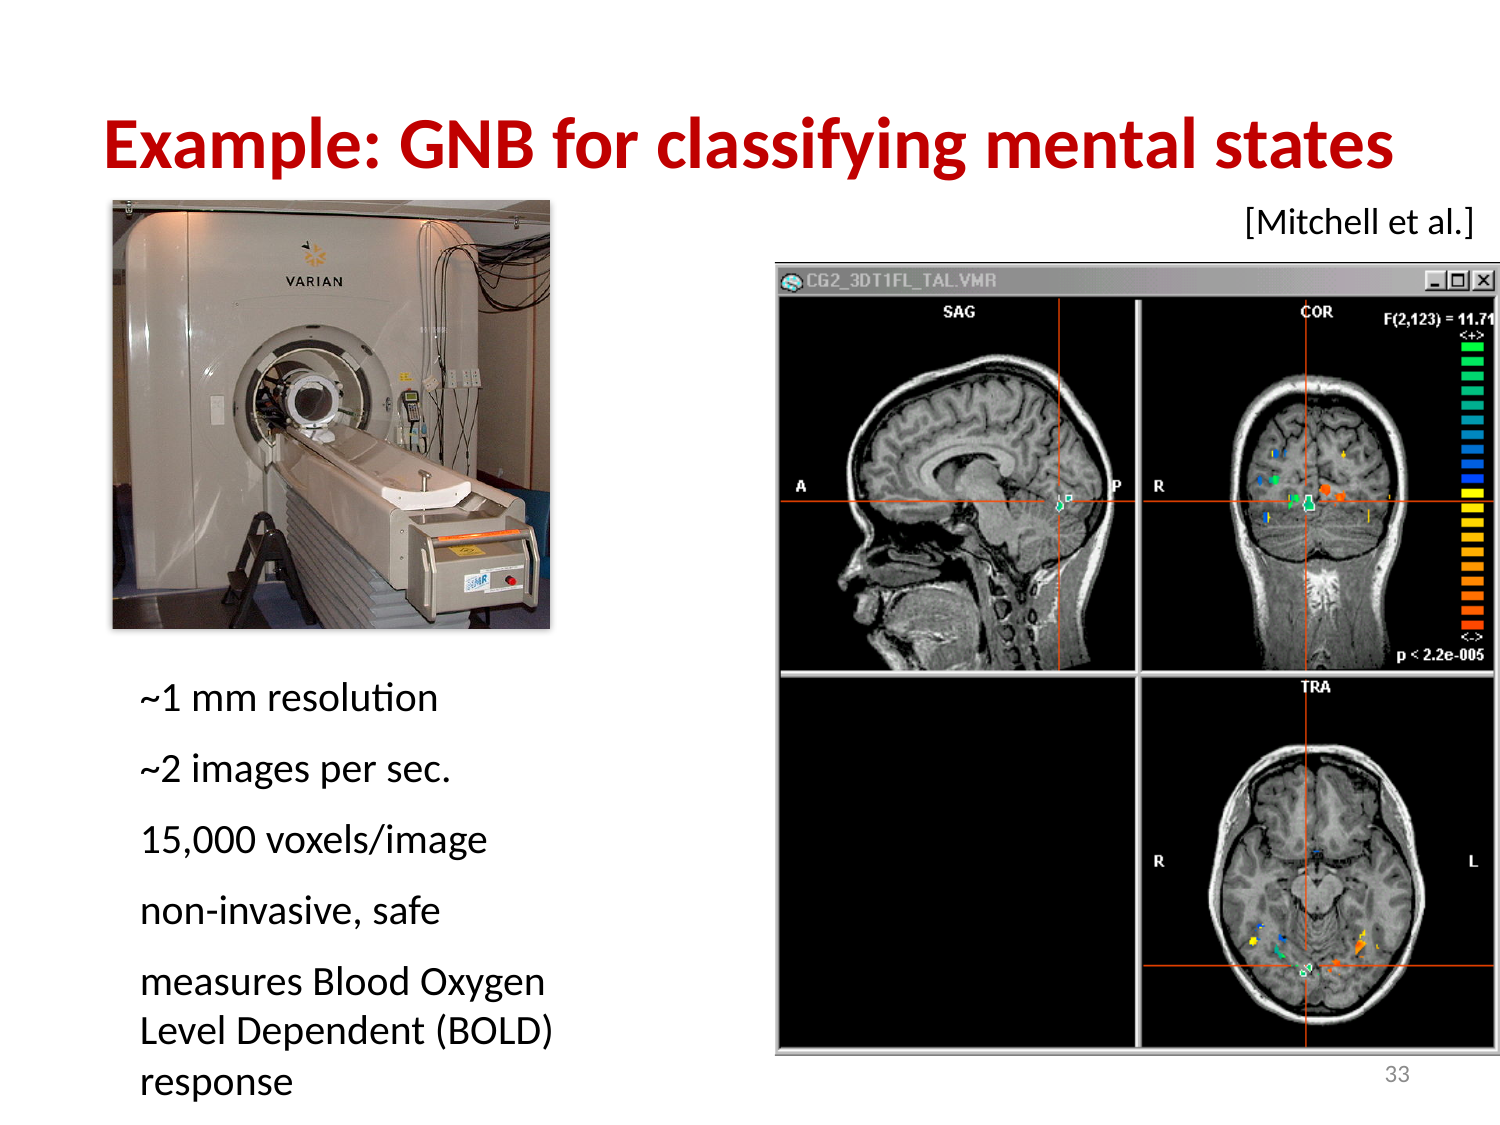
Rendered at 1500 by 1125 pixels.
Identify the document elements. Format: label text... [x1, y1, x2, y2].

title Example: GNB for classifying mental states [75, 45, 1425, 233]
slide_number 33 [1074, 1064, 1425, 1103]
picture [112, 199, 551, 629]
text_box ~1 mm resolution ~2 images per sec. 15,000 voxels/image non-invasive, safe measures Blood Oxygen Level Dependent (BOLD) response [125, 662, 613, 1111]
text_box [Mitchell et al.] [1229, 189, 1491, 250]
picture [774, 262, 1500, 1056]
